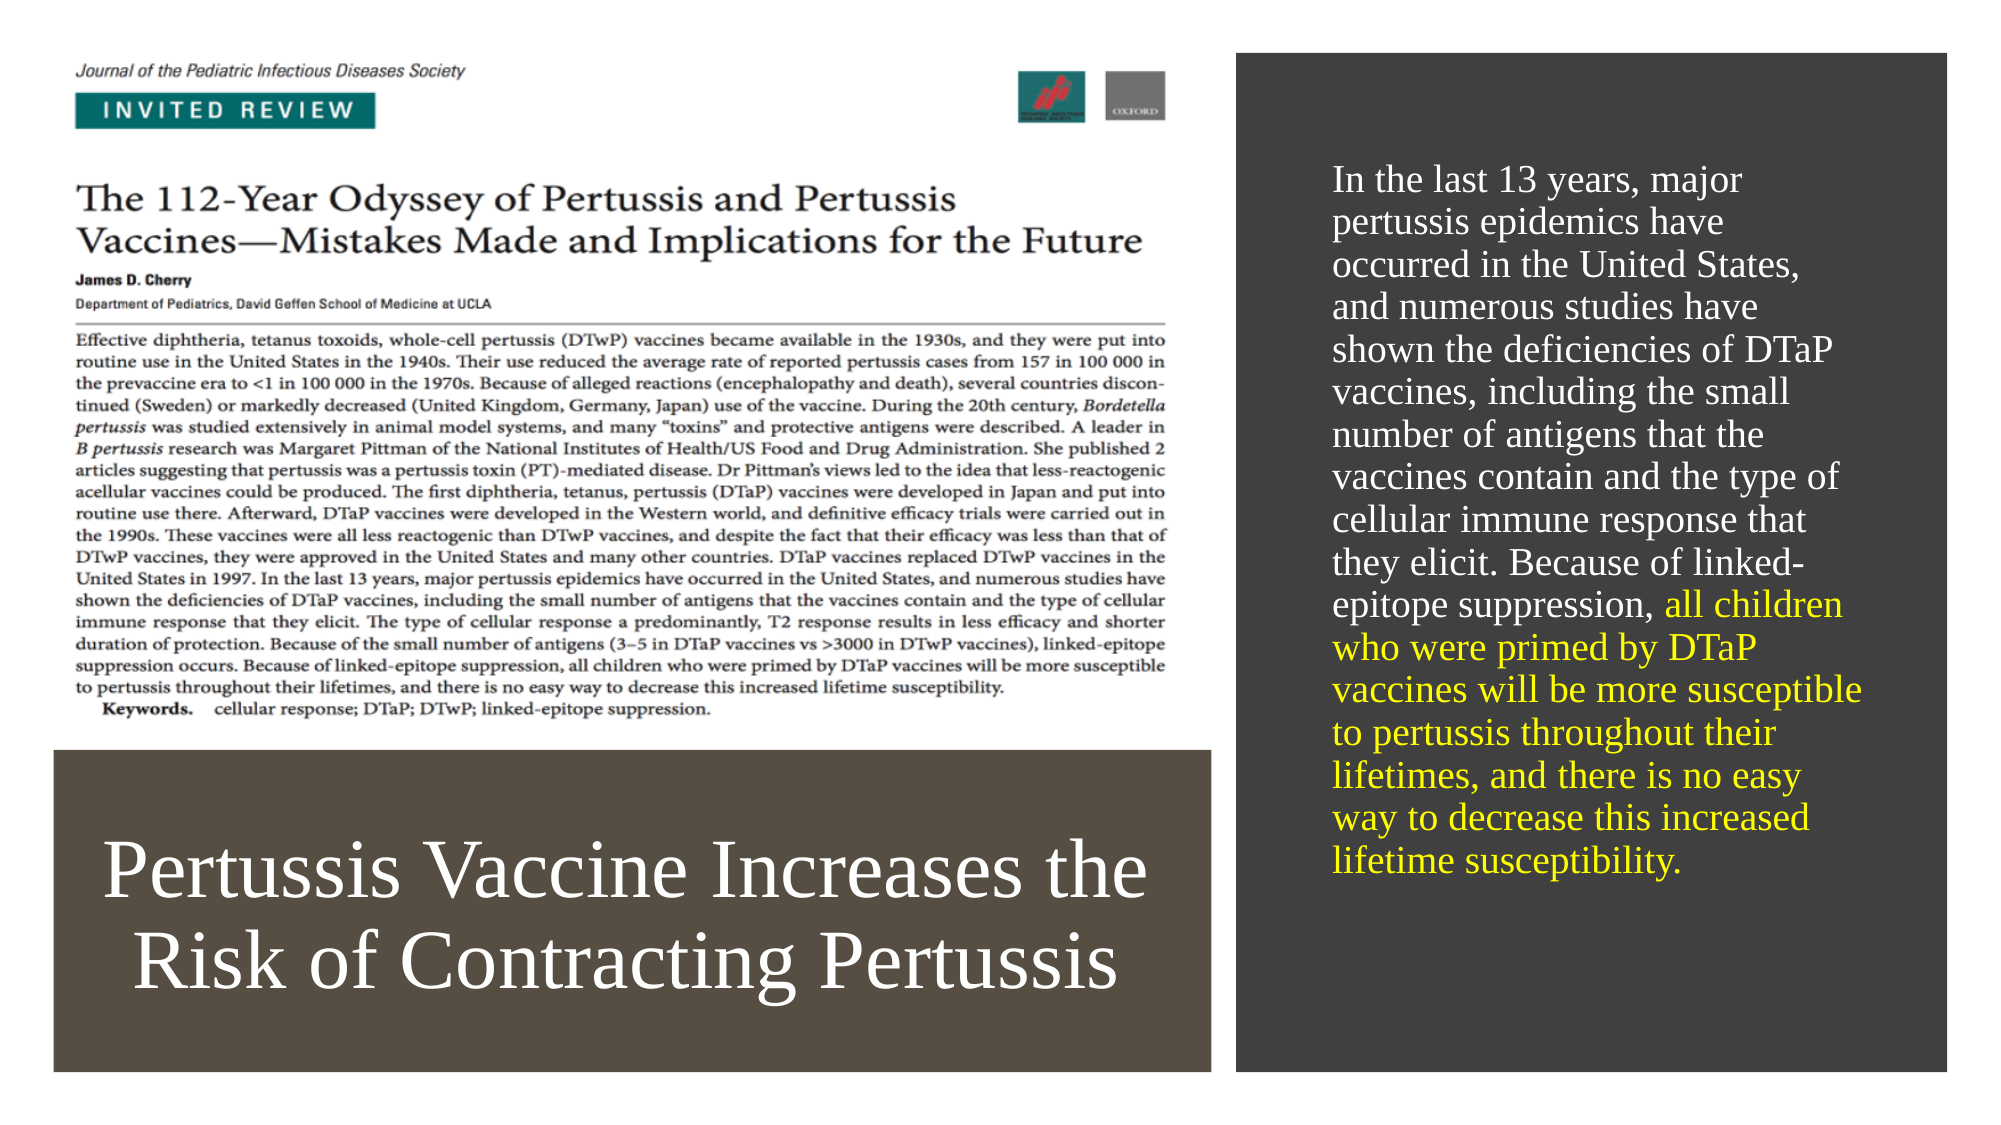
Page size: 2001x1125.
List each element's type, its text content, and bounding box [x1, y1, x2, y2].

list In the last 13 years, major pertussis epidemics have occurred in the United States, and numerous studies have shown the deficiencies of DTaP vaccines, including the small number of antigens that the vaccines contain and the type of cellular immune response that they elicit. Because of linked-epitope suppression, all children who were primed by DTaP vaccines will be more susceptible to pertussis throughout their lifetimes, and there is no easy way to decrease this increased lifetime susceptibility. [1317, 150, 1879, 947]
title Pertussis Vaccine Increases the Risk of Contracting Pertussis [85, 782, 1168, 1049]
picture [53, 52, 1212, 727]
text_box [1235, 52, 1948, 1073]
text_box [53, 749, 1212, 1073]
